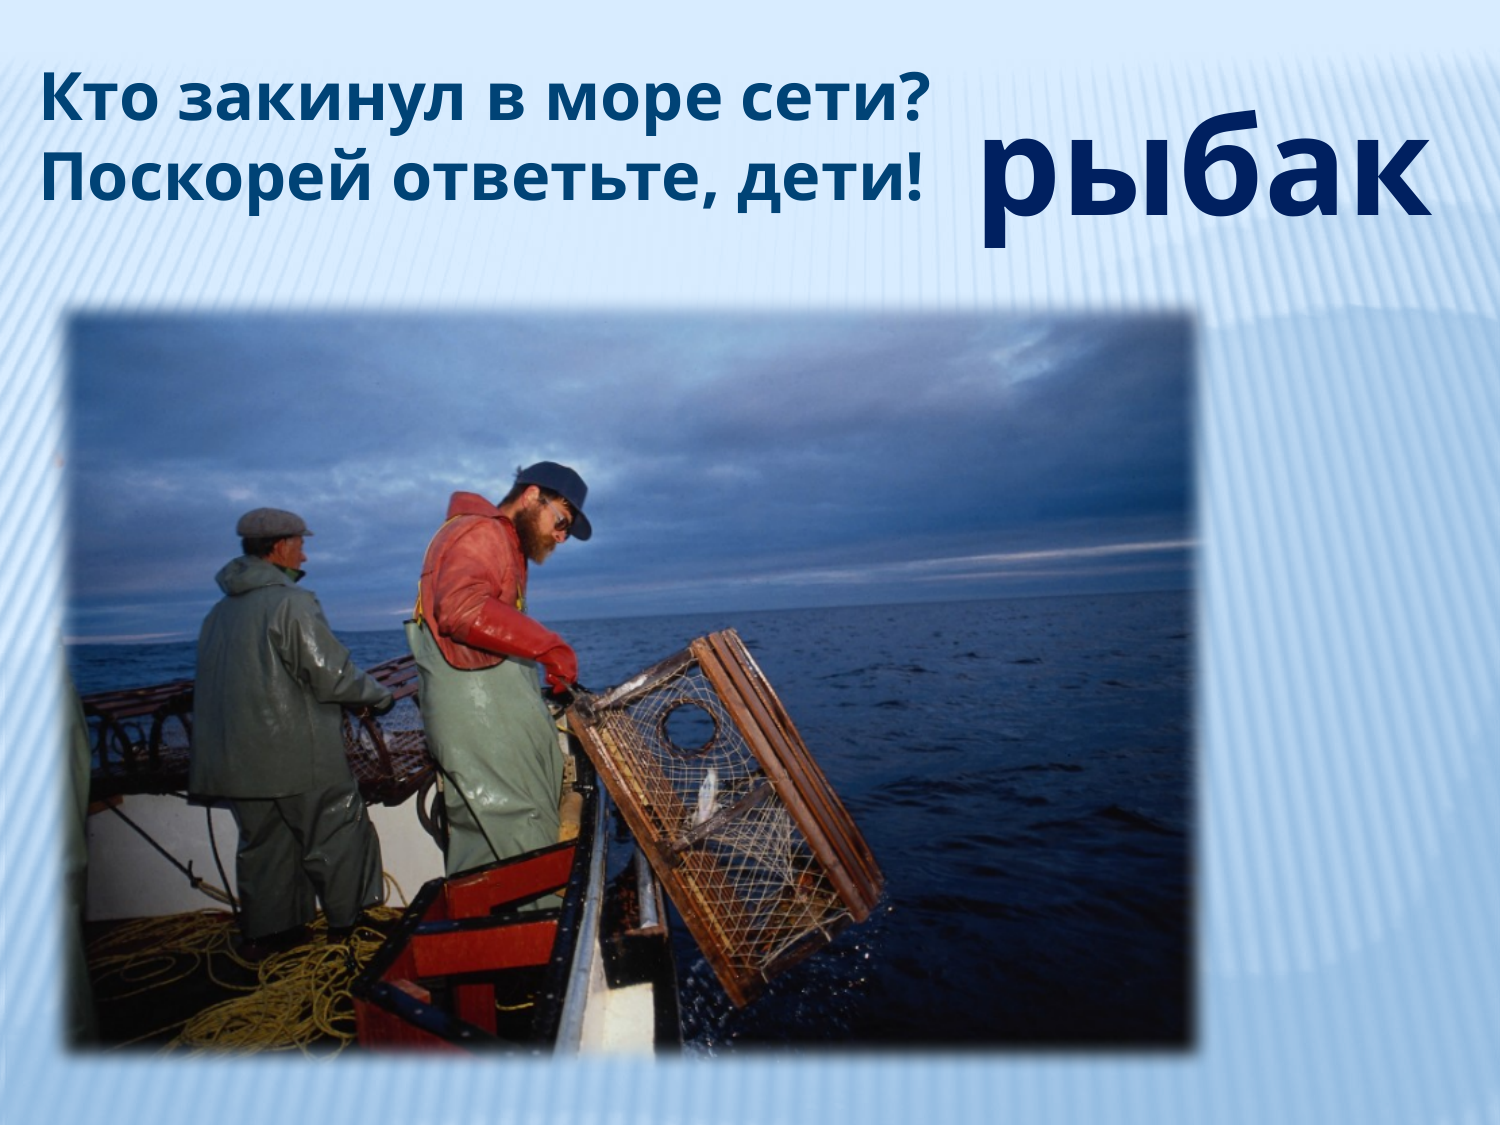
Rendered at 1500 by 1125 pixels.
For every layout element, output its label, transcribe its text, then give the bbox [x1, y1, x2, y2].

picture [46, 292, 1215, 1072]
text_box рыбак [959, 70, 1447, 250]
text_box Кто закинул в море сети? Поскорей ответьте, дети! [23, 46, 950, 222]
